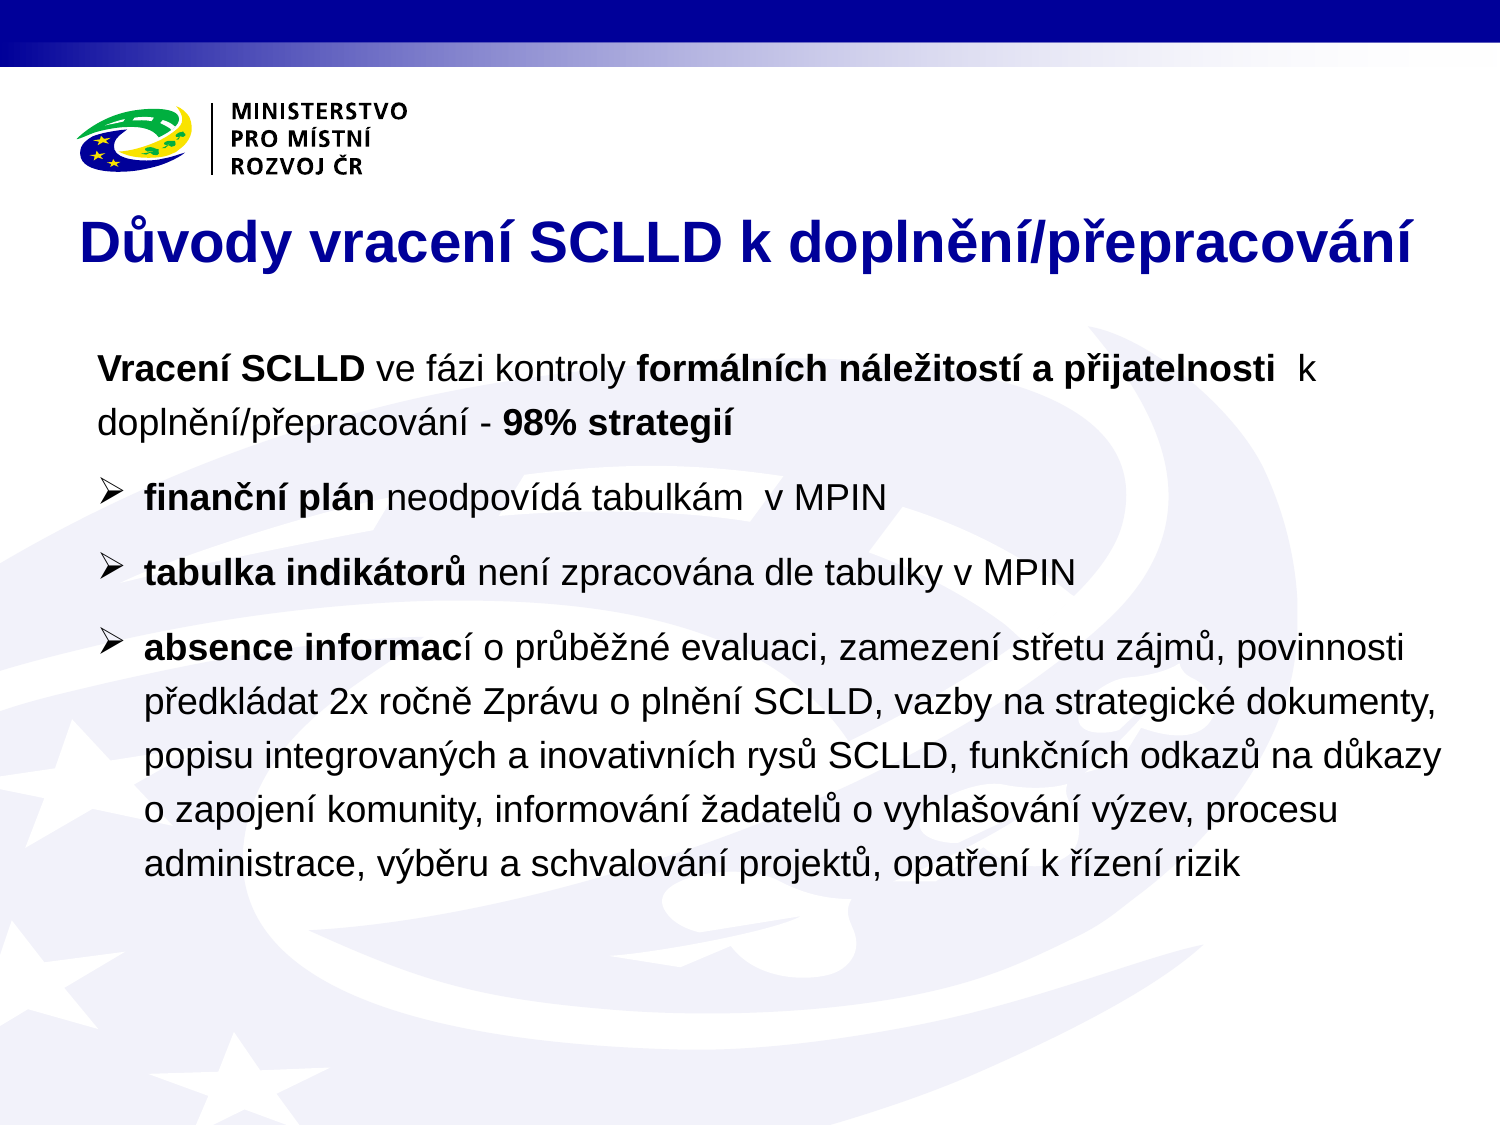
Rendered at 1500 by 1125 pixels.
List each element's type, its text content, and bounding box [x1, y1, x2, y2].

list Vracení SCLLD ve fázi kontroly formálních náležitostí a přijatelnosti k doplnění/přepracování - 98% strategií finanční plán neodpovídá tabulkám v MPIN tabulka indikátorů není zpracována dle tabulky v MPIN absence informací o průběžné evaluaci, zamezení střetu zájmů, povinnosti předkládat 2x ročně Zprávu o plnění SCLLD, vazby na strategické dokumenty, popisu integrovaných a inovativních rysů SCLLD, funkčních odkazů na důkazy o zapojení komunity, informování žadatelů o vyhlašování výzev, procesu administrace, výběru a schvalování projektů, opatření k řízení rizik [53, 208, 1459, 941]
title Důvody vracení SCLLD k doplnění/přepracování [64, 196, 1436, 279]
